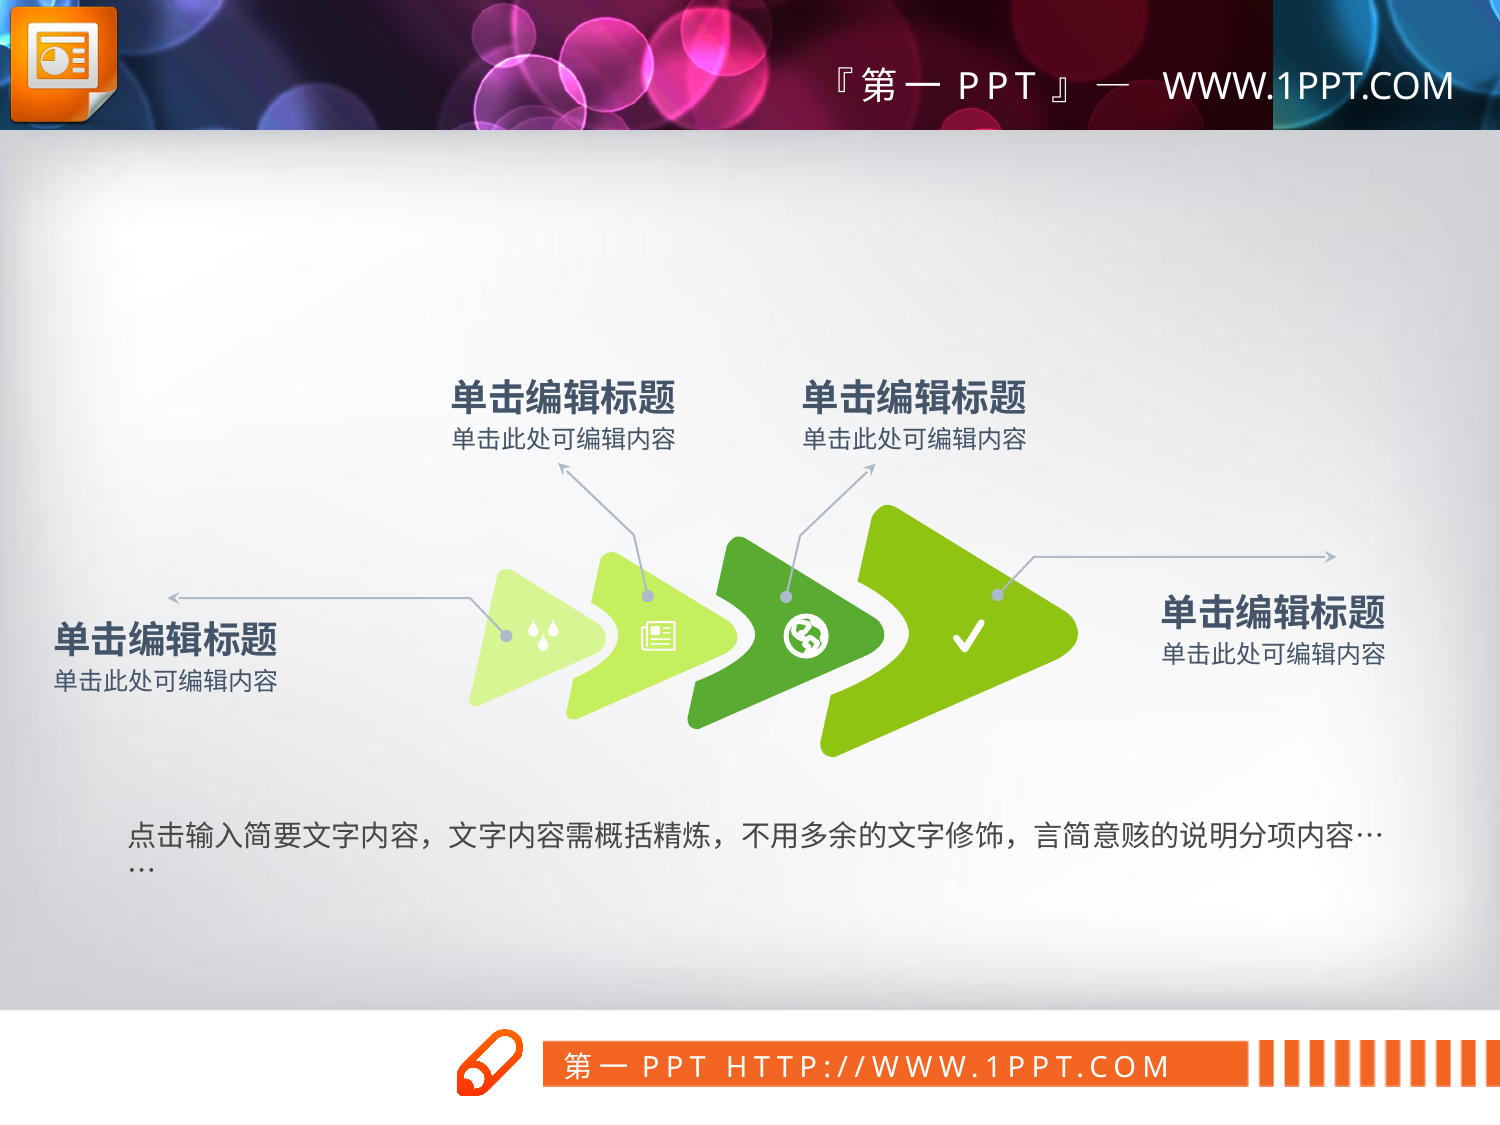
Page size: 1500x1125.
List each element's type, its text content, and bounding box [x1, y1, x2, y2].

text_box 点击输入简要文字内容，文字内容需概括精炼，不用多余的文字修饰，言简意赅的说明分项内容…… [127, 817, 1394, 888]
text_box [538, 633, 549, 652]
text_box 单击此处可编辑内容 [451, 423, 727, 454]
text_box [641, 621, 676, 651]
text_box [953, 619, 985, 653]
picture [543, 1040, 1500, 1087]
text_box [528, 619, 539, 637]
text_box [469, 568, 606, 707]
text_box [687, 536, 885, 730]
text_box 单击此处可编辑内容 [802, 423, 1078, 454]
text_box [820, 504, 1078, 758]
text_box 单击此处可编辑内容 [1161, 638, 1437, 669]
text_box [558, 462, 654, 603]
text_box [793, 621, 810, 640]
text_box [780, 463, 876, 604]
text_box [786, 616, 827, 657]
text_box [547, 619, 559, 637]
text_box 单击编辑标题 [1160, 588, 1450, 634]
text_box [566, 552, 738, 720]
text_box [650, 626, 660, 636]
text_box 单击编辑标题 [801, 373, 1091, 419]
text_box 单击编辑标题 [450, 373, 740, 419]
text_box [991, 550, 1337, 602]
text_box 单击编辑标题 [53, 615, 343, 661]
picture [0, 0, 1500, 1012]
text_box [804, 637, 818, 654]
text_box [167, 591, 513, 643]
text_box [811, 617, 826, 642]
text_box 单击此处可编辑内容 [53, 665, 329, 696]
